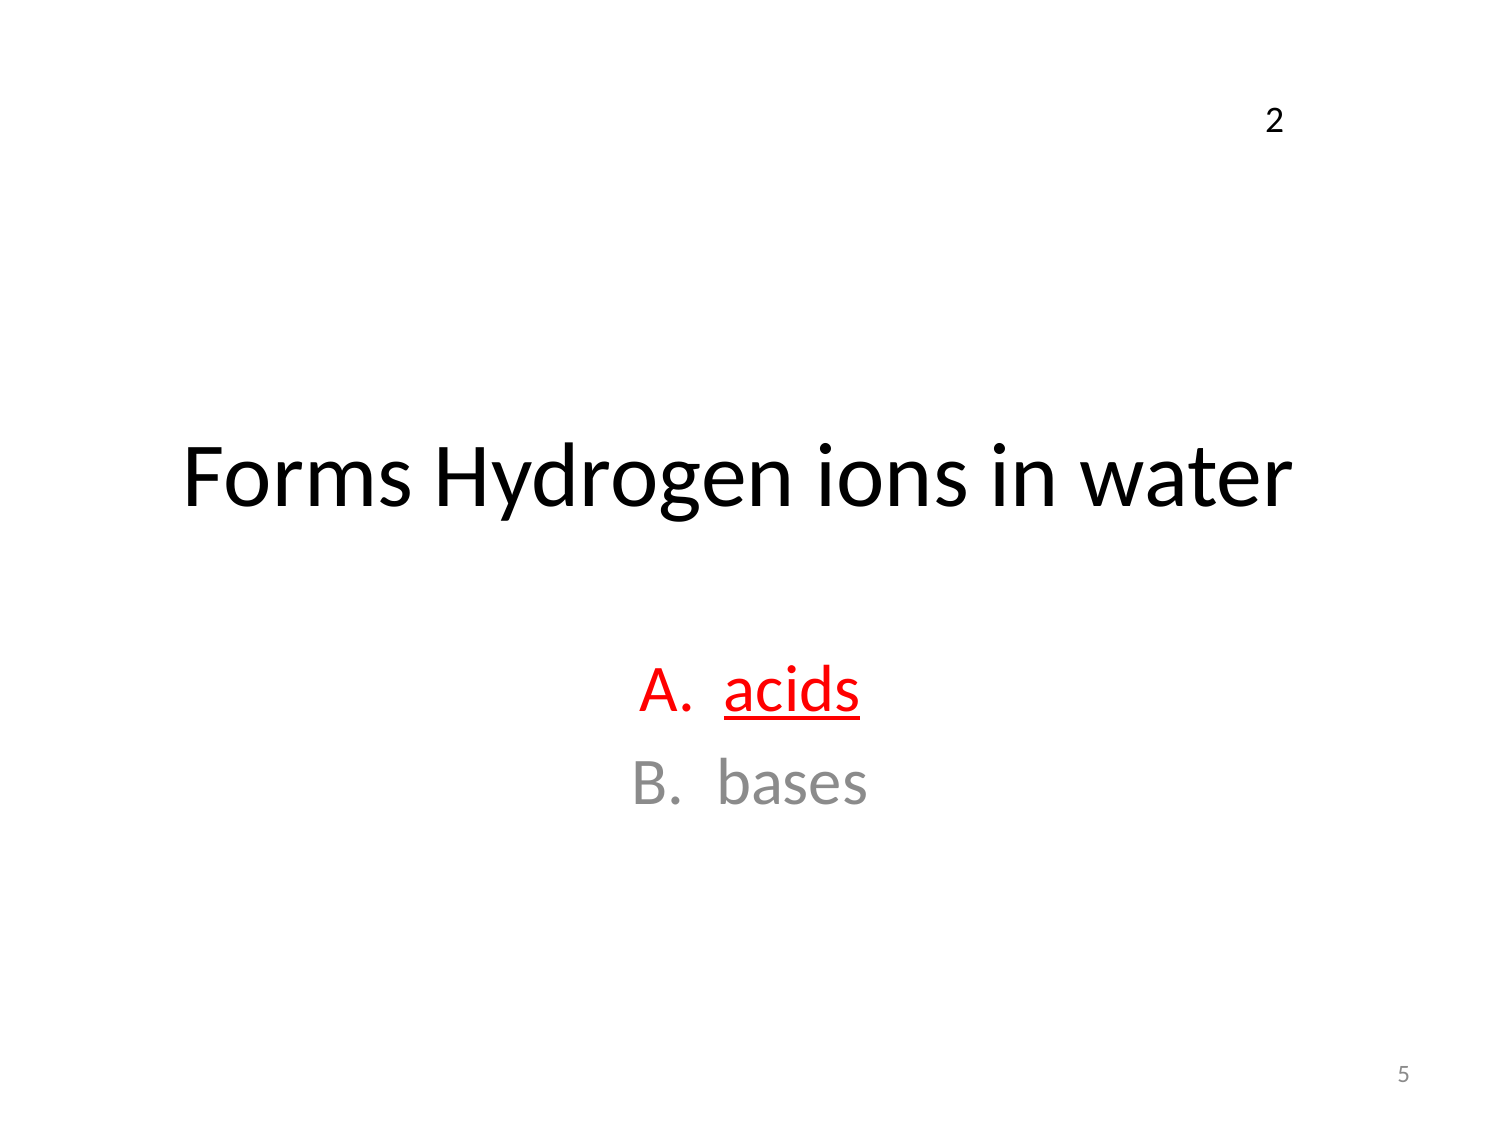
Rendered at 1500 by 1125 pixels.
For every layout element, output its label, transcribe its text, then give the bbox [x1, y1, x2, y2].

subtitle acids bases [225, 637, 1275, 925]
slide_number 5 [1074, 1042, 1425, 1103]
title Forms Hydrogen ions in water [112, 349, 1388, 591]
text_box 2 [1250, 87, 1300, 148]
